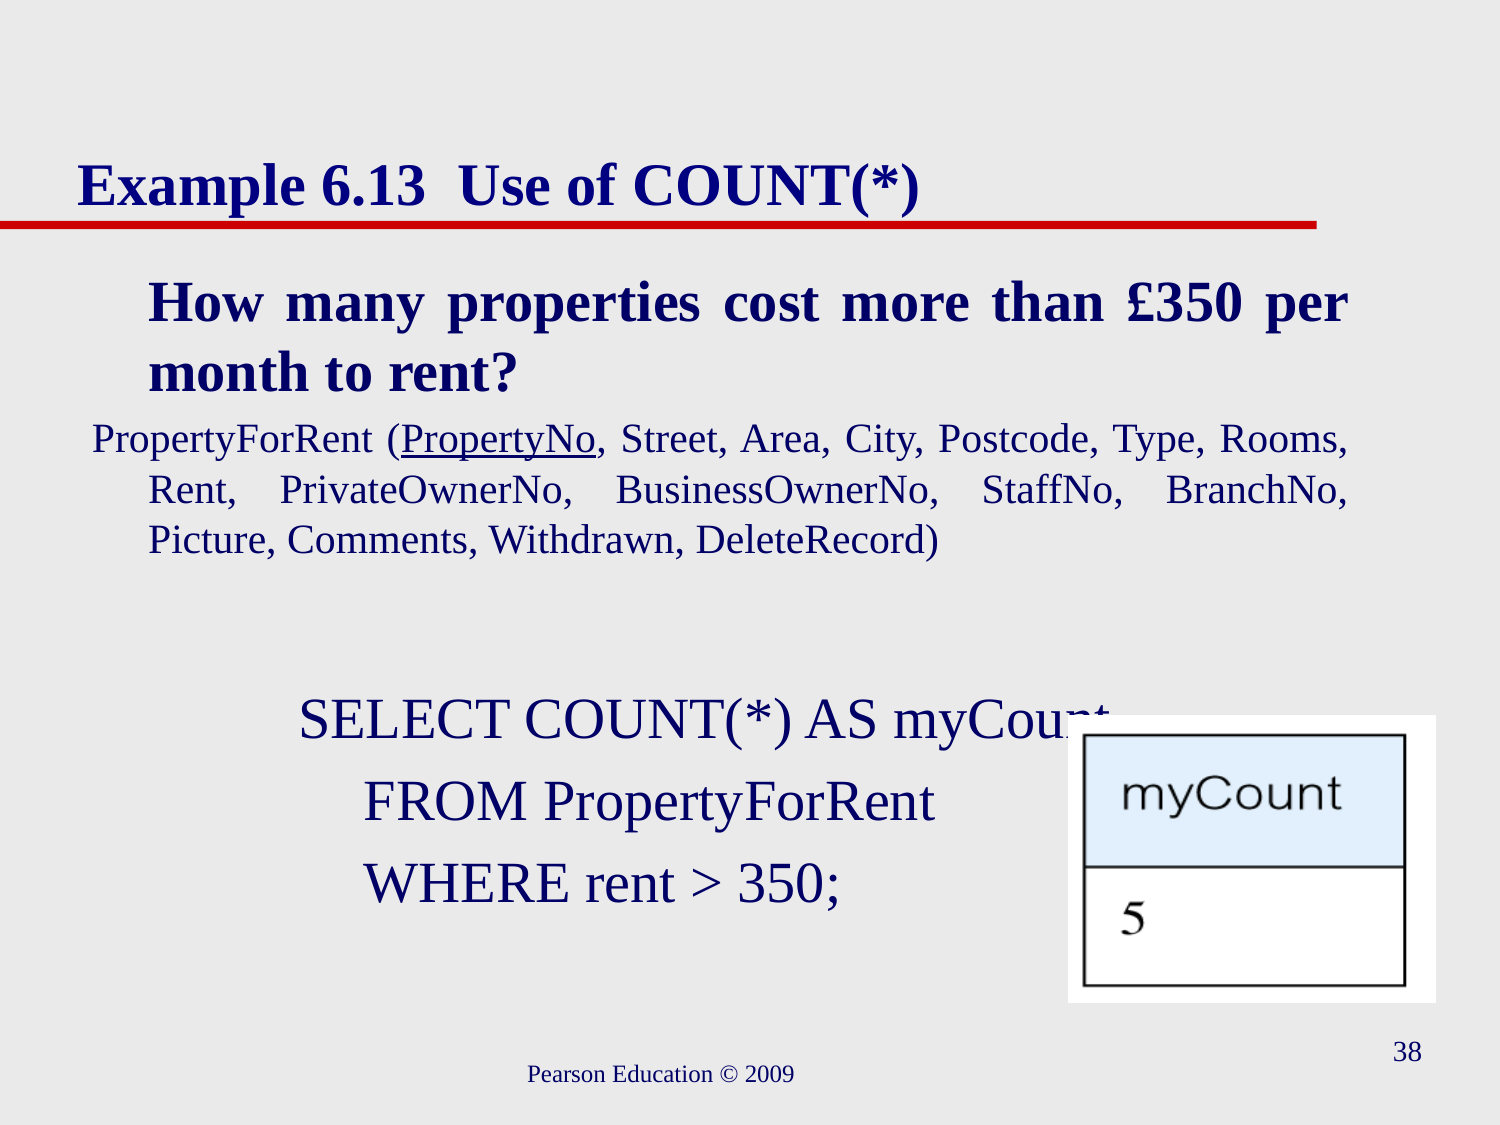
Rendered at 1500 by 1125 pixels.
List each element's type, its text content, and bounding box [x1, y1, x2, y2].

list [1068, 715, 1436, 1003]
list How many properties cost more than £350 per month to rent? PropertyForRent (PropertyNo, Street, Area, City, Postcode, Type, Rooms, Rent, PrivateOwnerNo, BusinessOwnerNo, StaffNo, BranchNo, Picture, Comments, Withdrawn, DeleteRecord) SELECT COUNT(*) AS myCount FROM PropertyForRent WHERE rent > 350; [76, 255, 1365, 931]
slide_number 38 [1124, 1012, 1438, 1088]
title Example 6.13 Use of COUNT(*) [62, 43, 1338, 226]
text_box Pearson Education © 2009 [512, 1050, 1038, 1095]
